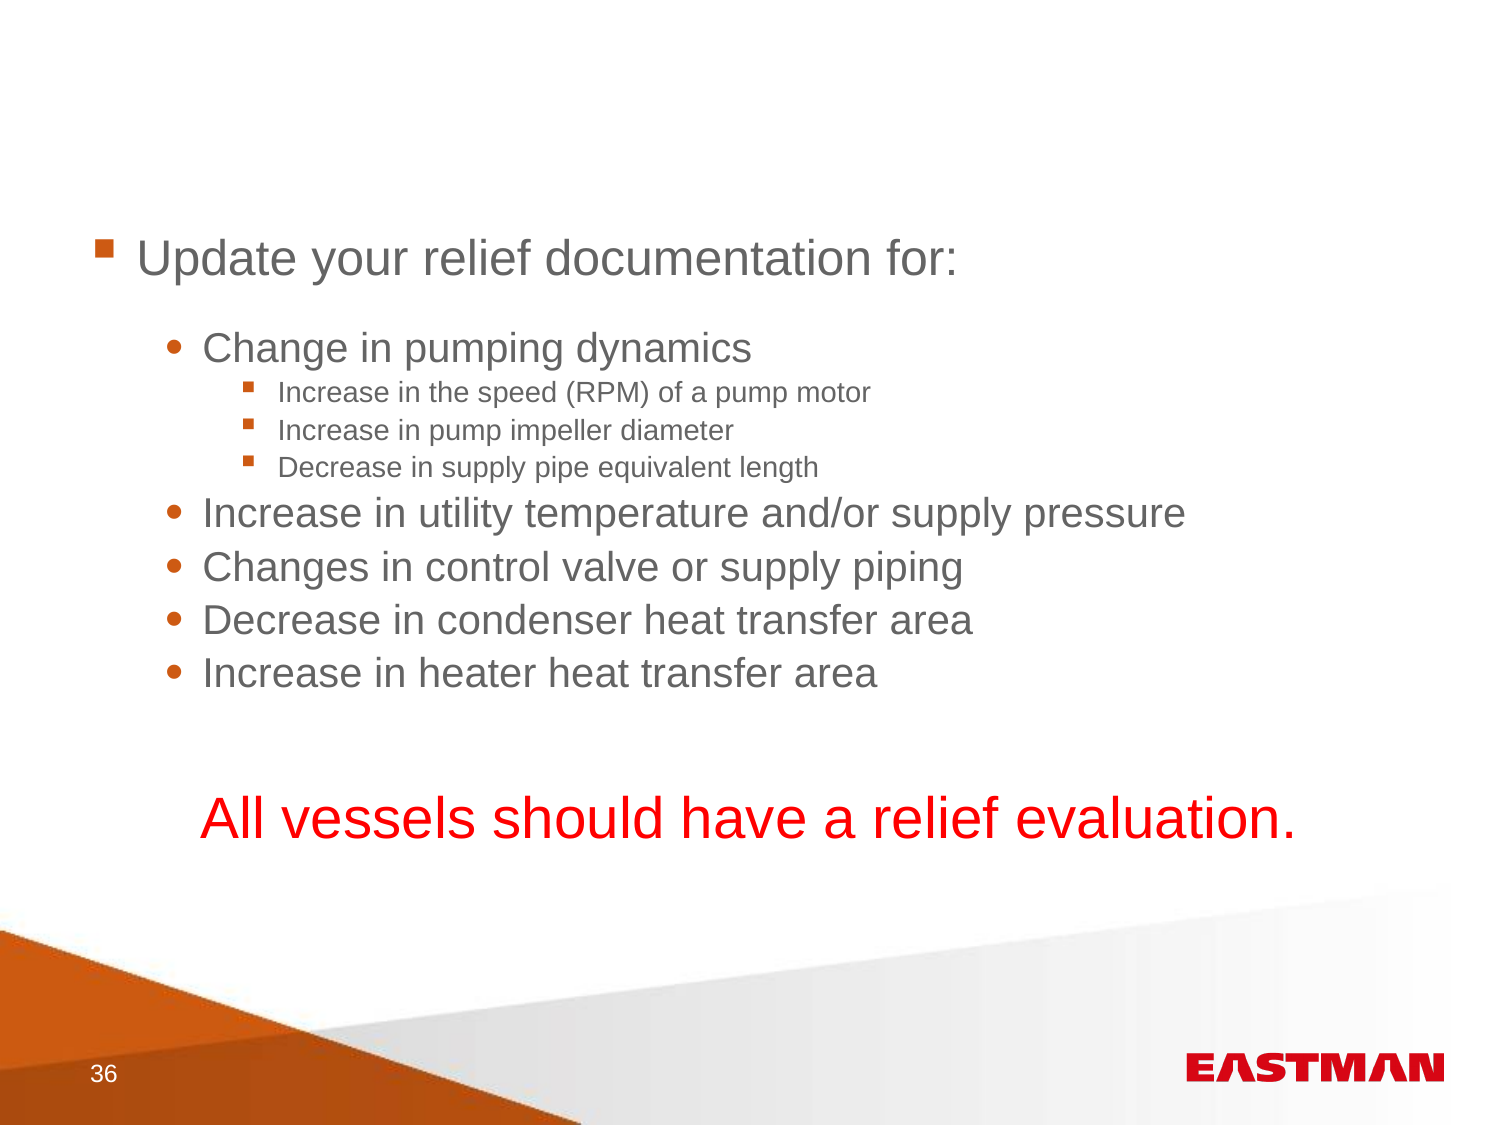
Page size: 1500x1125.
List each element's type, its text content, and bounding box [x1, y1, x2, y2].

slide_number 36 [75, 1042, 150, 1103]
list Update your relief documentation for: Change in pumping dynamics Increase in the speed (RPM) of a pump motor Increase in pump impeller diameter Decrease in supply pipe equivalent length Increase in utility temperature and/or supply pressure Changes in control valve or supply piping Decrease in condenser heat transfer area Increase in heater heat transfer area All vessels should have a relief evaluation. [75, 224, 1425, 1005]
picture [0, 859, 1500, 1125]
